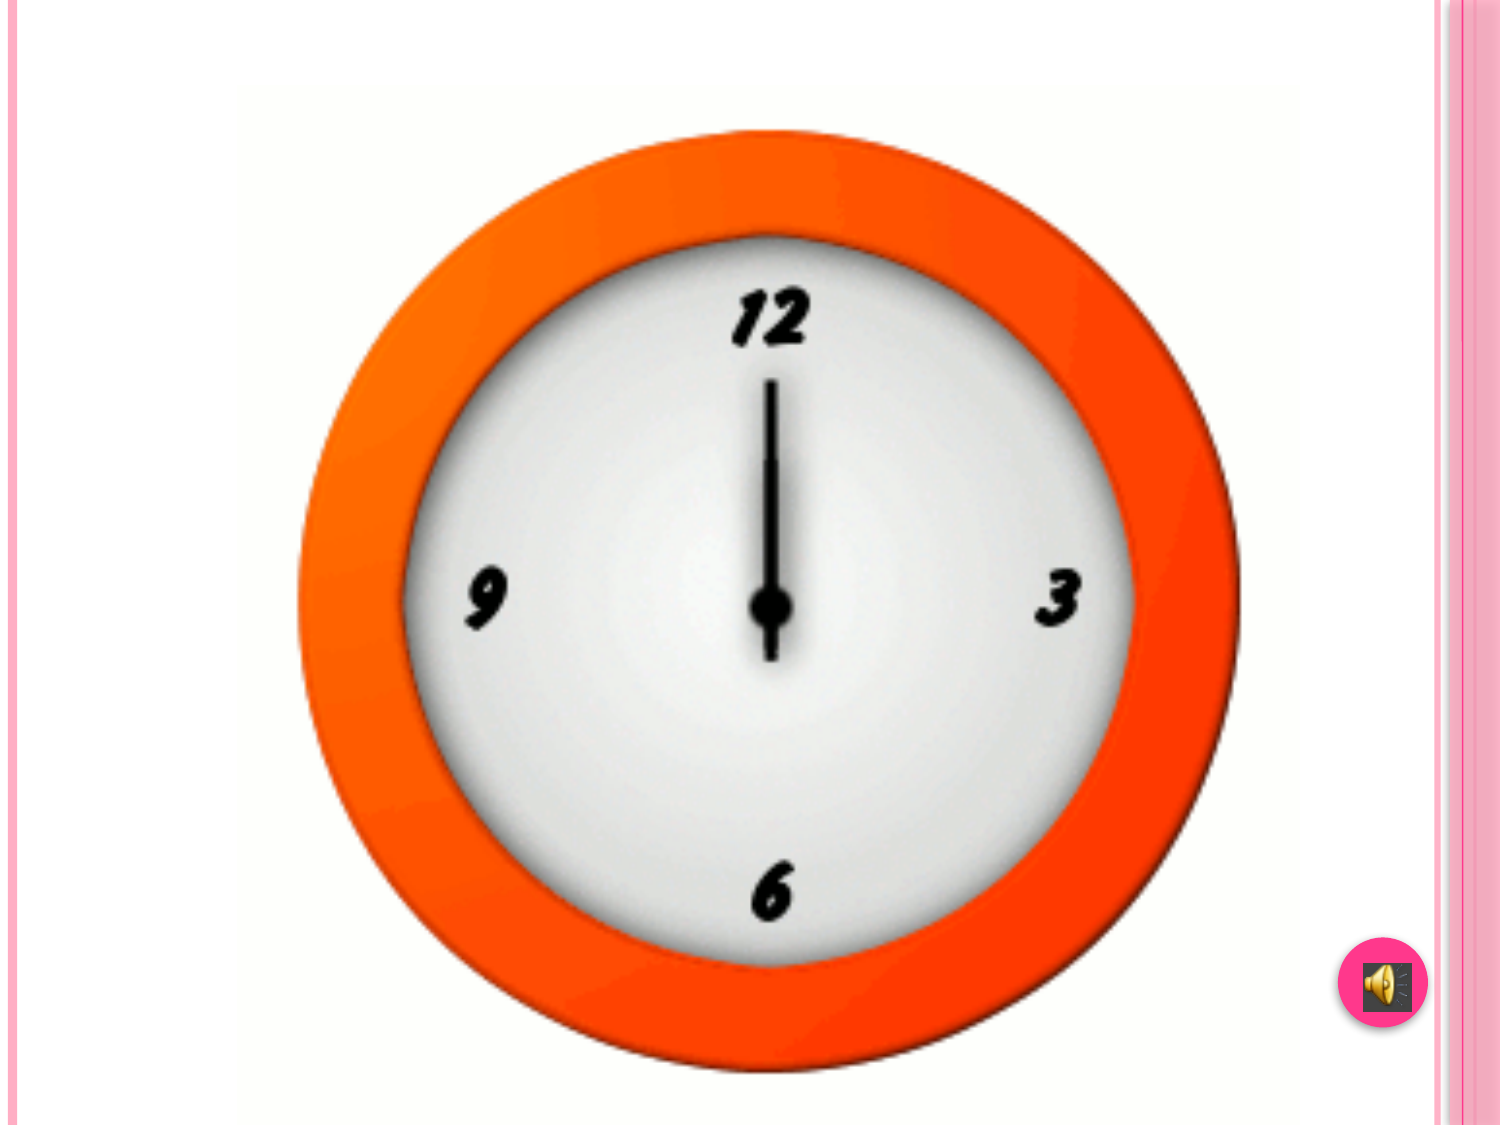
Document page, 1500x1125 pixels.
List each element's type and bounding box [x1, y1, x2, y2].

picture [1362, 962, 1413, 1013]
list [237, 85, 1301, 1125]
